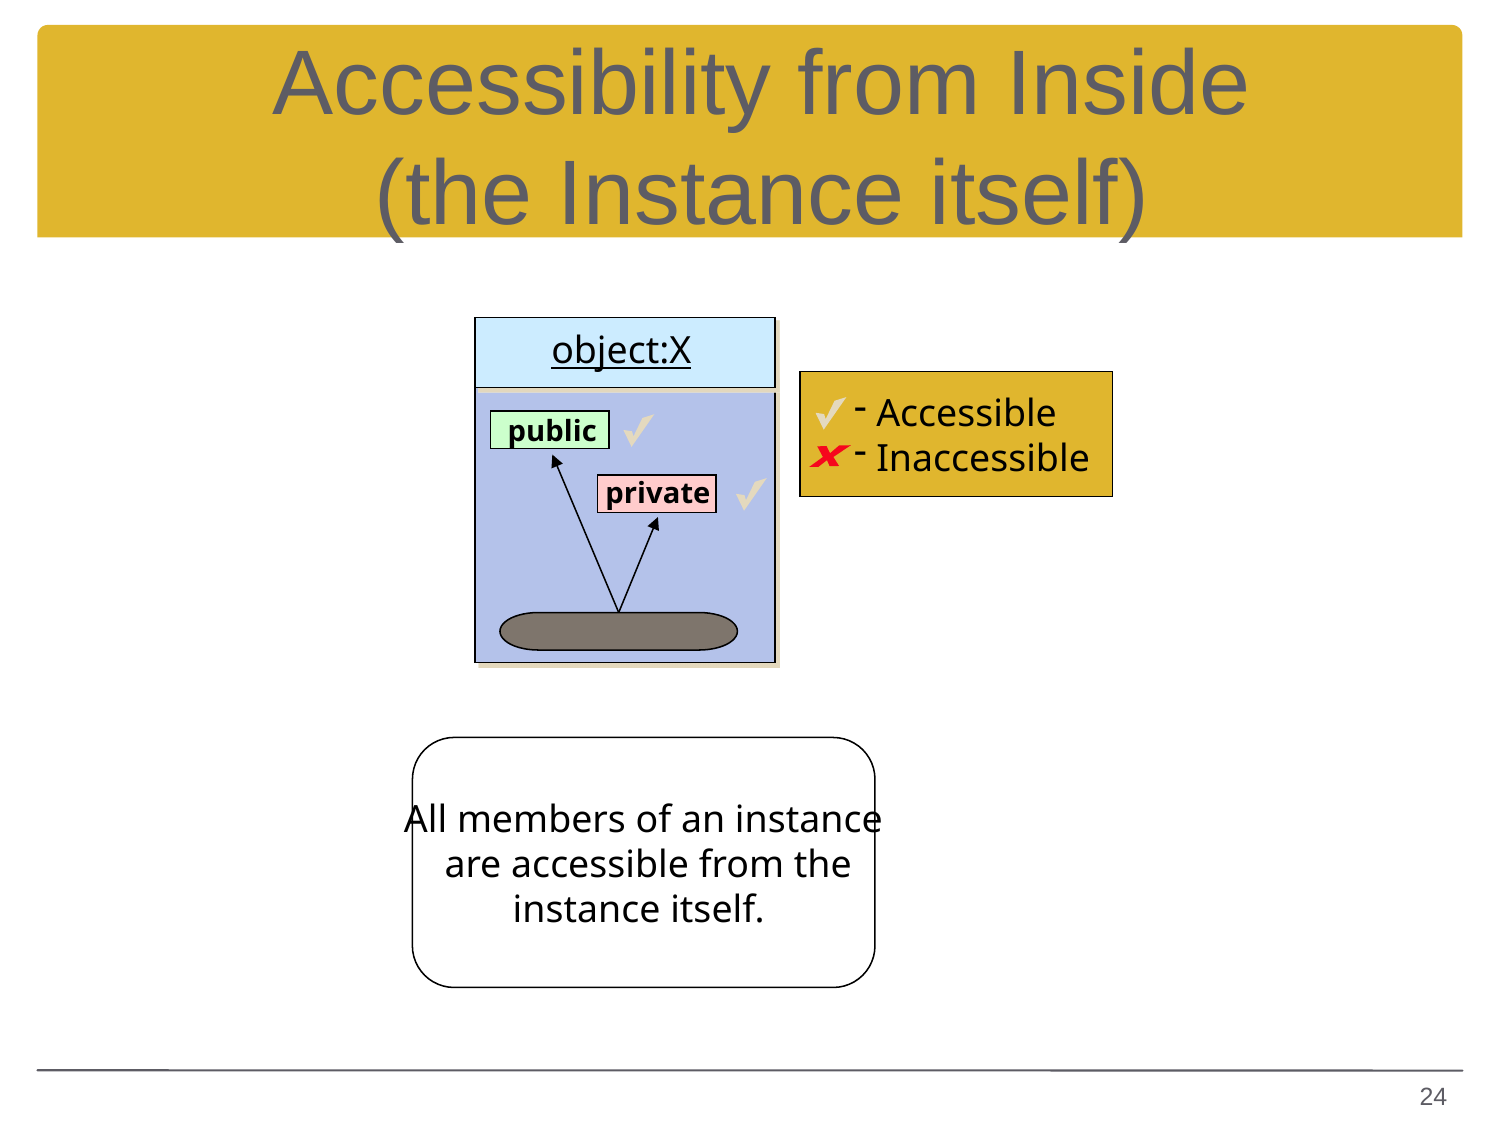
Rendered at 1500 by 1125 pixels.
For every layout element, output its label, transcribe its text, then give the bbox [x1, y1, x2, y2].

text_box Accessibility from Inside (the Instance itself) [75, 125, 1450, 250]
slide_number 24 [1112, 1069, 1463, 1123]
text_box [474, 317, 776, 388]
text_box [590, 467, 763, 518]
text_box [552, 454, 606, 613]
text_box [499, 612, 738, 651]
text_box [799, 371, 1113, 497]
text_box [490, 404, 651, 456]
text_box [618, 517, 659, 613]
text_box [474, 399, 775, 663]
text_box All members of an instance are accessible from the instance itself. [412, 737, 875, 988]
